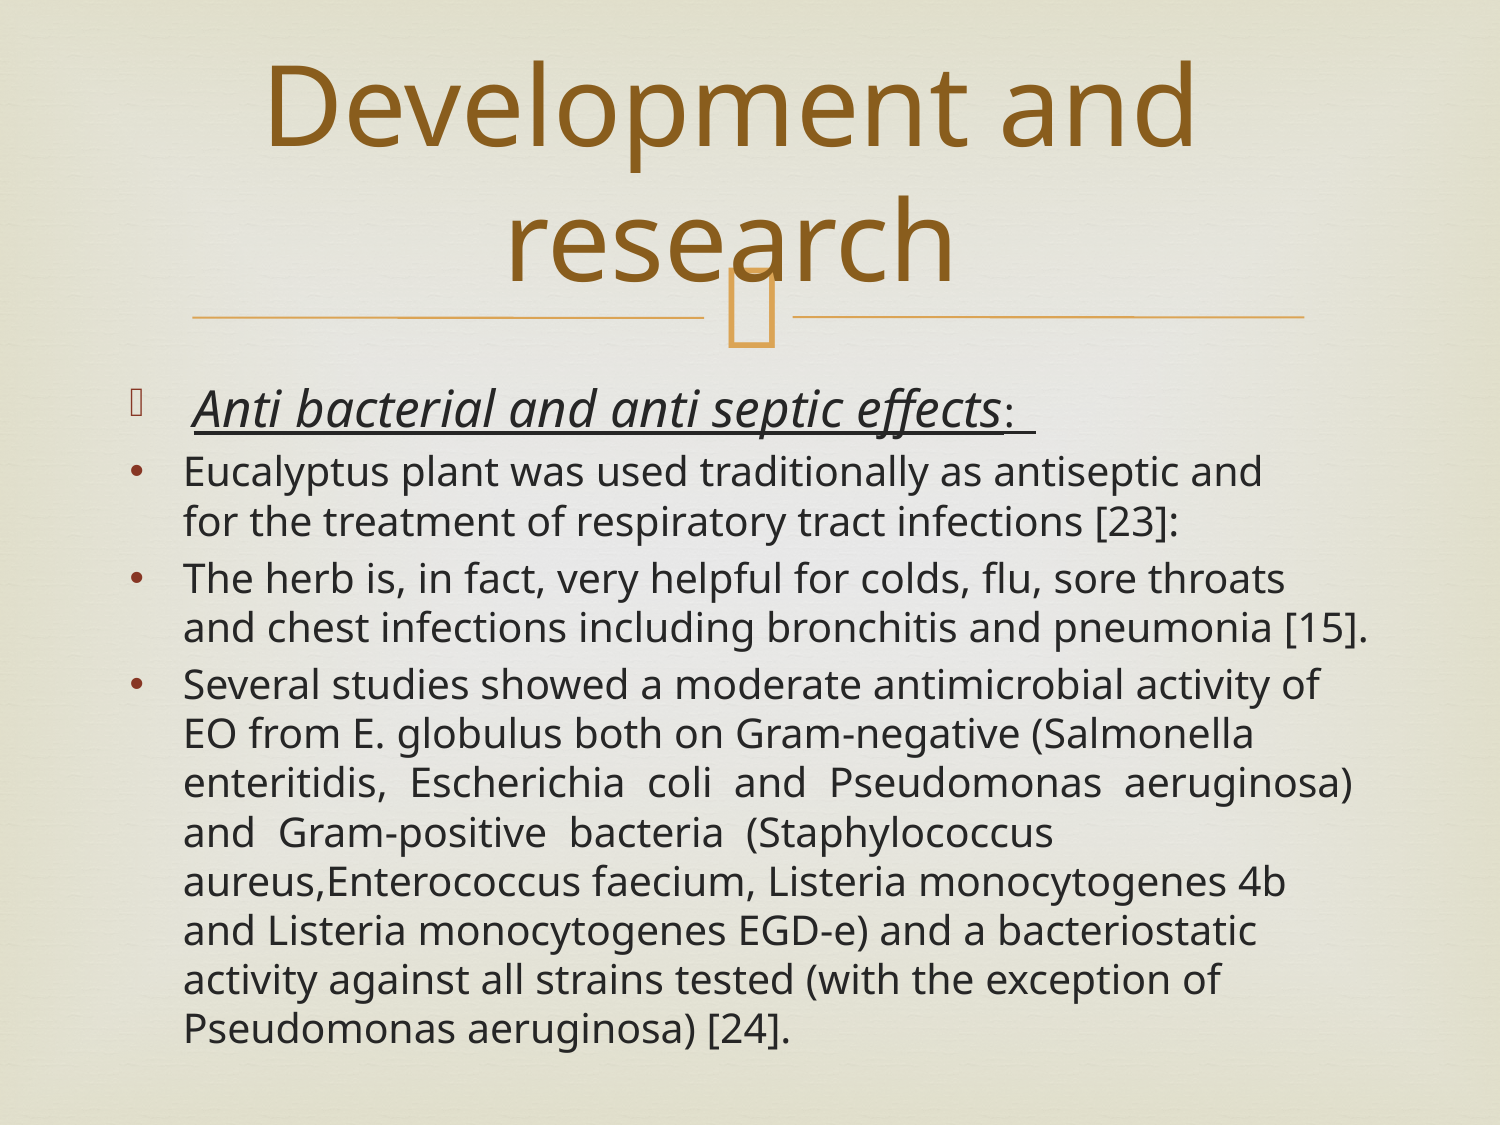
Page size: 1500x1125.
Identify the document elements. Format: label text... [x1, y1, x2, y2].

list Anti bacterial and anti septic effects: Eucalyptus plant was used traditionally as antiseptic and for the treatment of respiratory tract infections [23]: The herb is, in fact, very helpful for colds, flu, sore throats and chest infections including bronchitis and pneumonia [15]. Several studies showed a moderate antimicrobial activity of EO from E. globulus both on Gram-negative (Salmonella enteritidis, Escherichia coli and Pseudomonas aeruginosa) and Gram-positive bacteria (Staphylococcus aureus,Enterococcus faecium, Listeria monocytogenes 4b and Listeria monocytogenes EGD-e) and a bacteriostatic activity against all strains tested (with the exception of Pseudomonas aeruginosa) [24]. [114, 368, 1386, 1100]
title Development and research [50, 125, 1413, 213]
